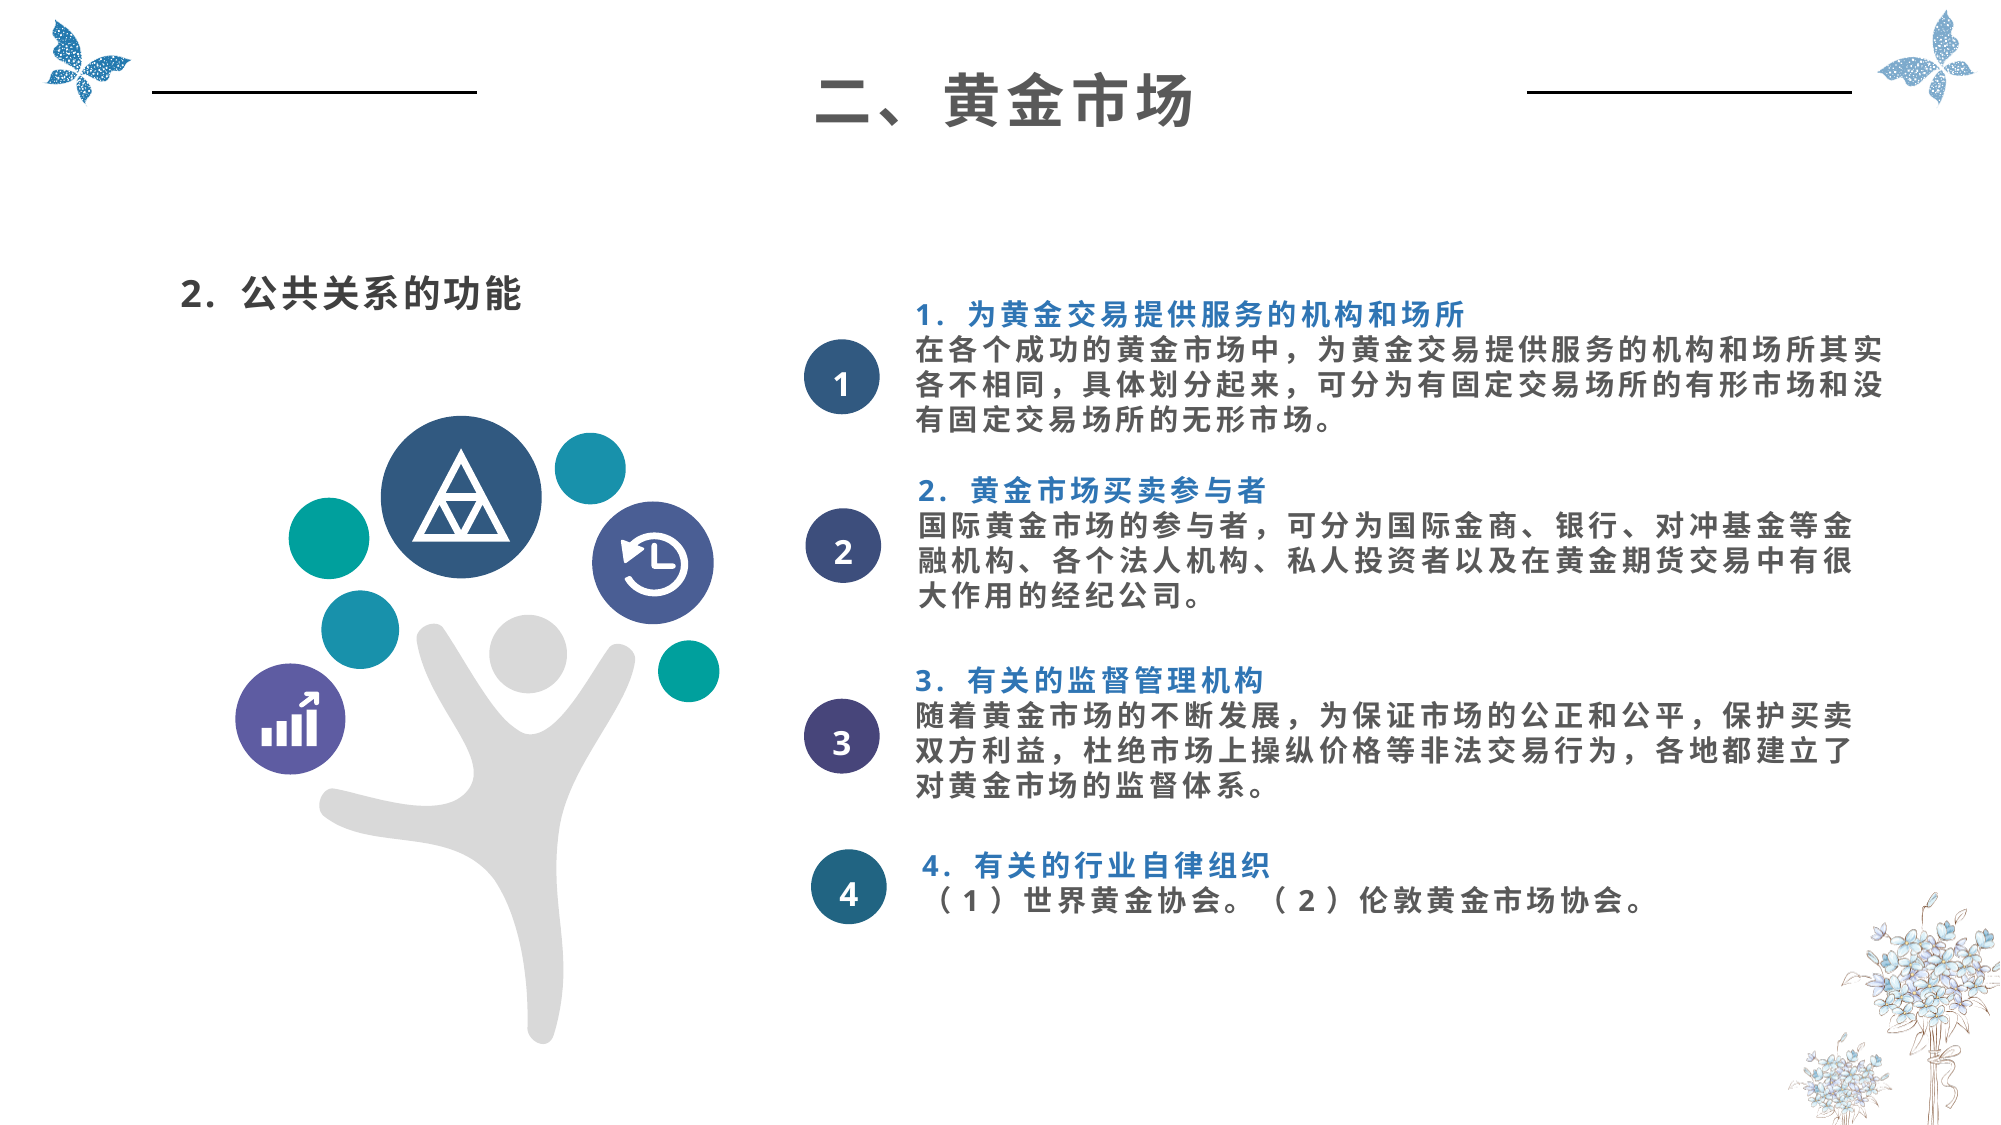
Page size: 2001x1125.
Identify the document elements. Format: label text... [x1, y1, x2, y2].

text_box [811, 822, 1859, 951]
picture [1788, 892, 2000, 1125]
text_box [804, 291, 1902, 450]
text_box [805, 482, 1872, 611]
text_box 2. 公共关系的功能 [168, 245, 810, 321]
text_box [151, 55, 1852, 142]
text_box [235, 415, 720, 1044]
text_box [803, 671, 1872, 801]
